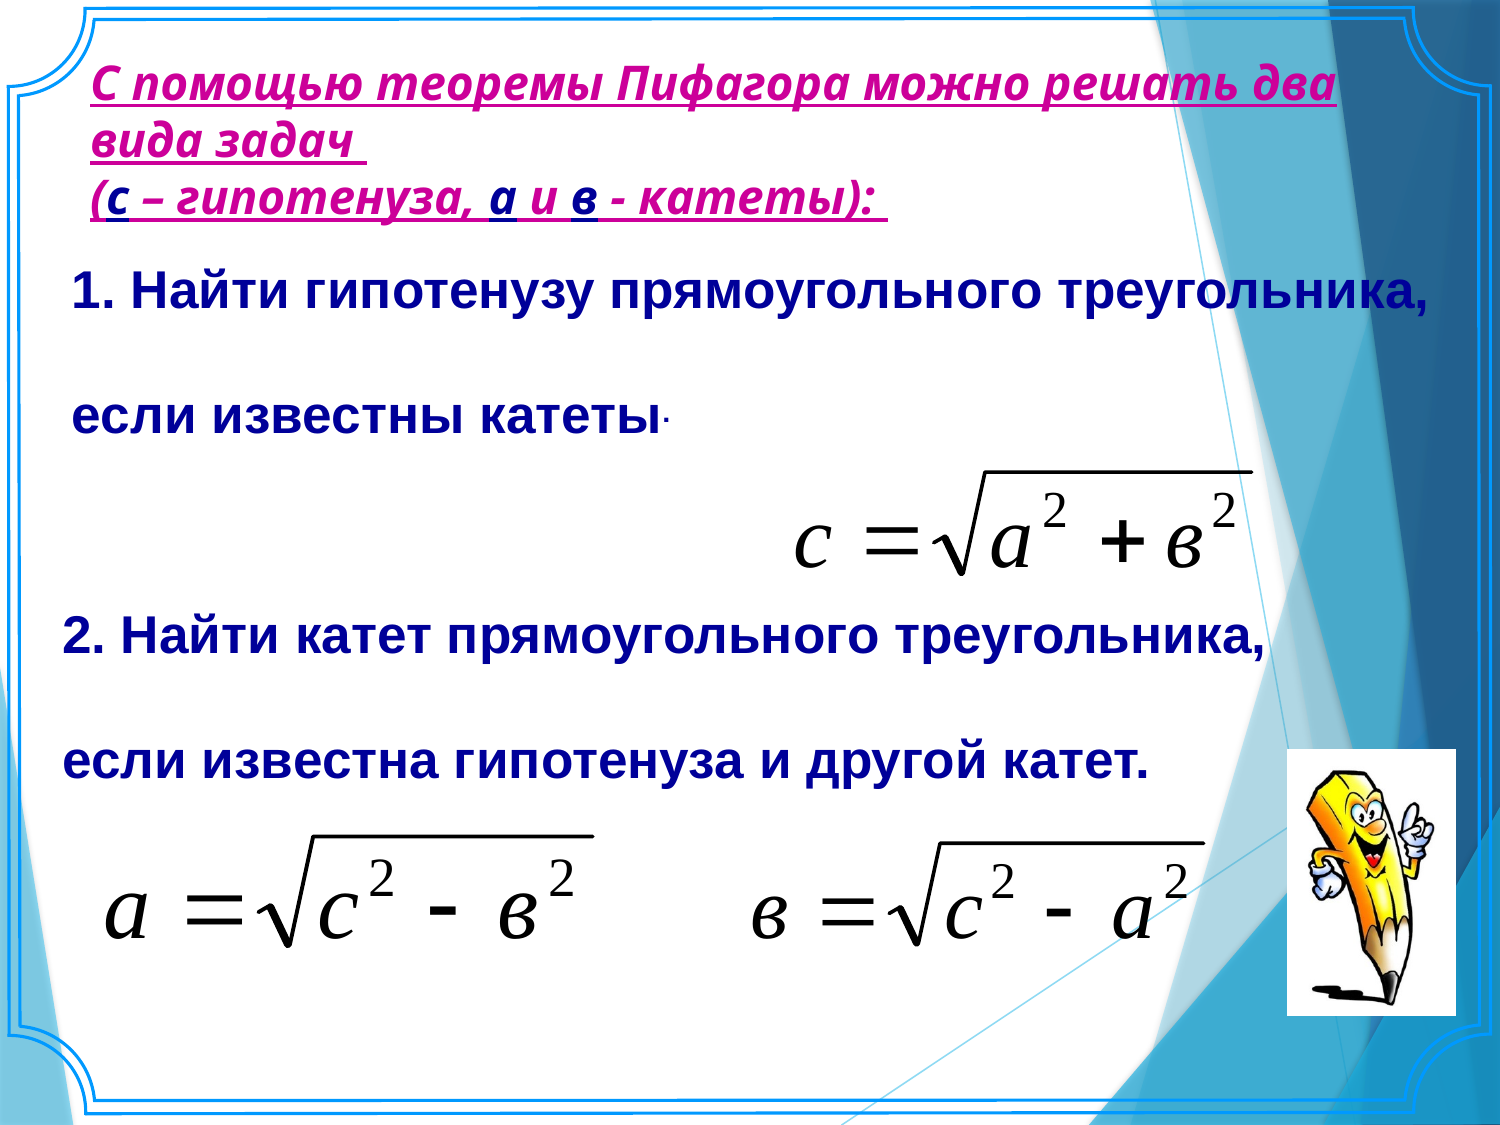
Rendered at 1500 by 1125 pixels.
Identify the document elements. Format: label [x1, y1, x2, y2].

list [780, 448, 1269, 598]
list [736, 820, 1222, 968]
list [89, 811, 611, 971]
picture [1286, 749, 1457, 1017]
text_box [3, 0, 1496, 1122]
